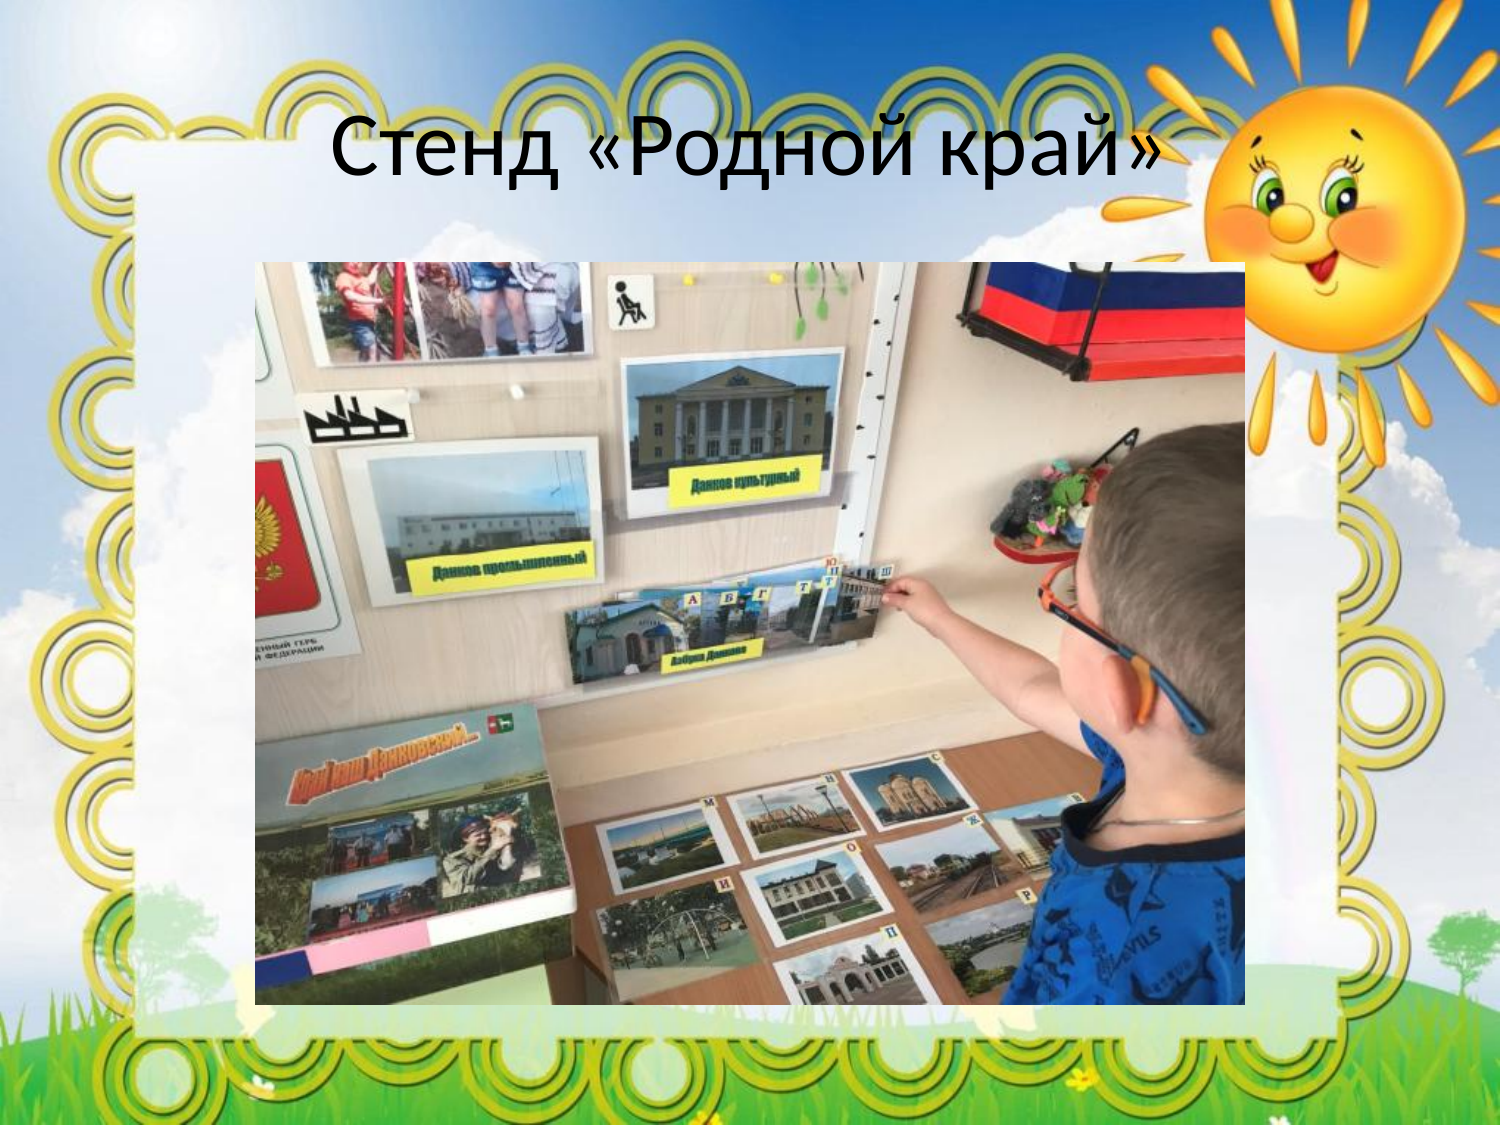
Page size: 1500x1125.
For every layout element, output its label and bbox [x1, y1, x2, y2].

picture [0, 0, 1500, 1125]
list [254, 262, 1246, 1006]
